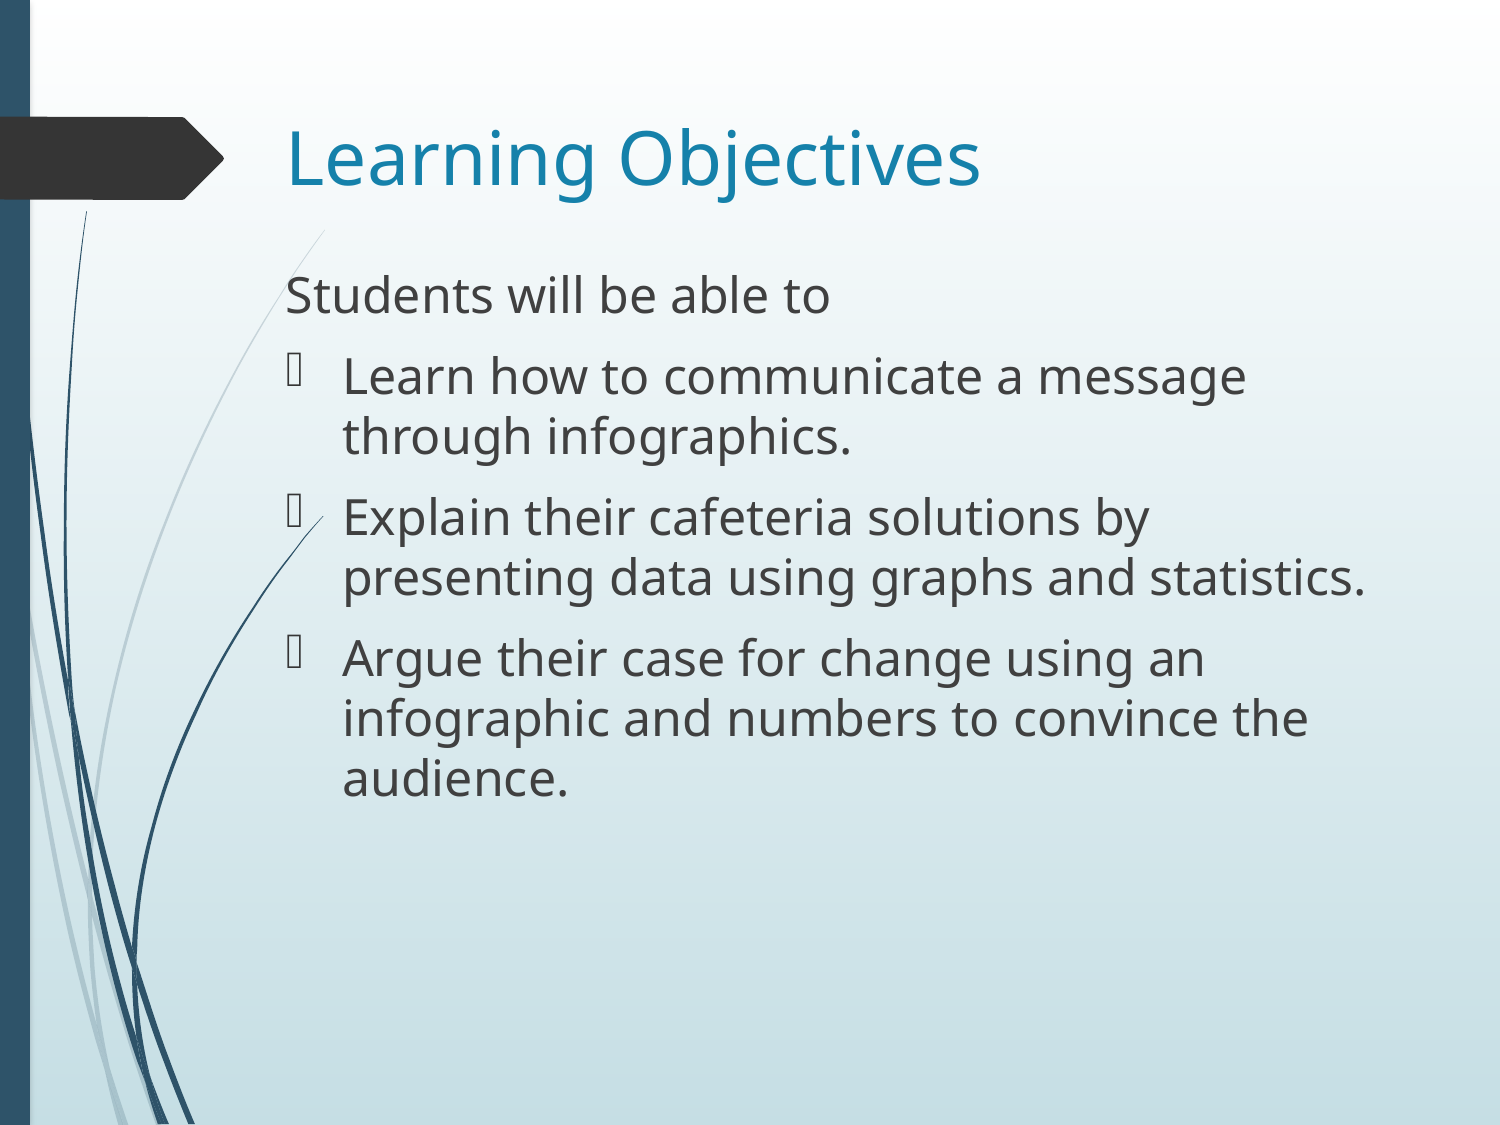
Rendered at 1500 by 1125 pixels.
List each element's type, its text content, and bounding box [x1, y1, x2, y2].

title Learning Objectives [270, 102, 1400, 234]
list Students will be able to Learn how to communicate a message through infographics. Explain their cafeteria solutions by presenting data using graphs and statistics. Argue their case for change using an infographic and numbers to convince the audience. [270, 256, 1400, 970]
